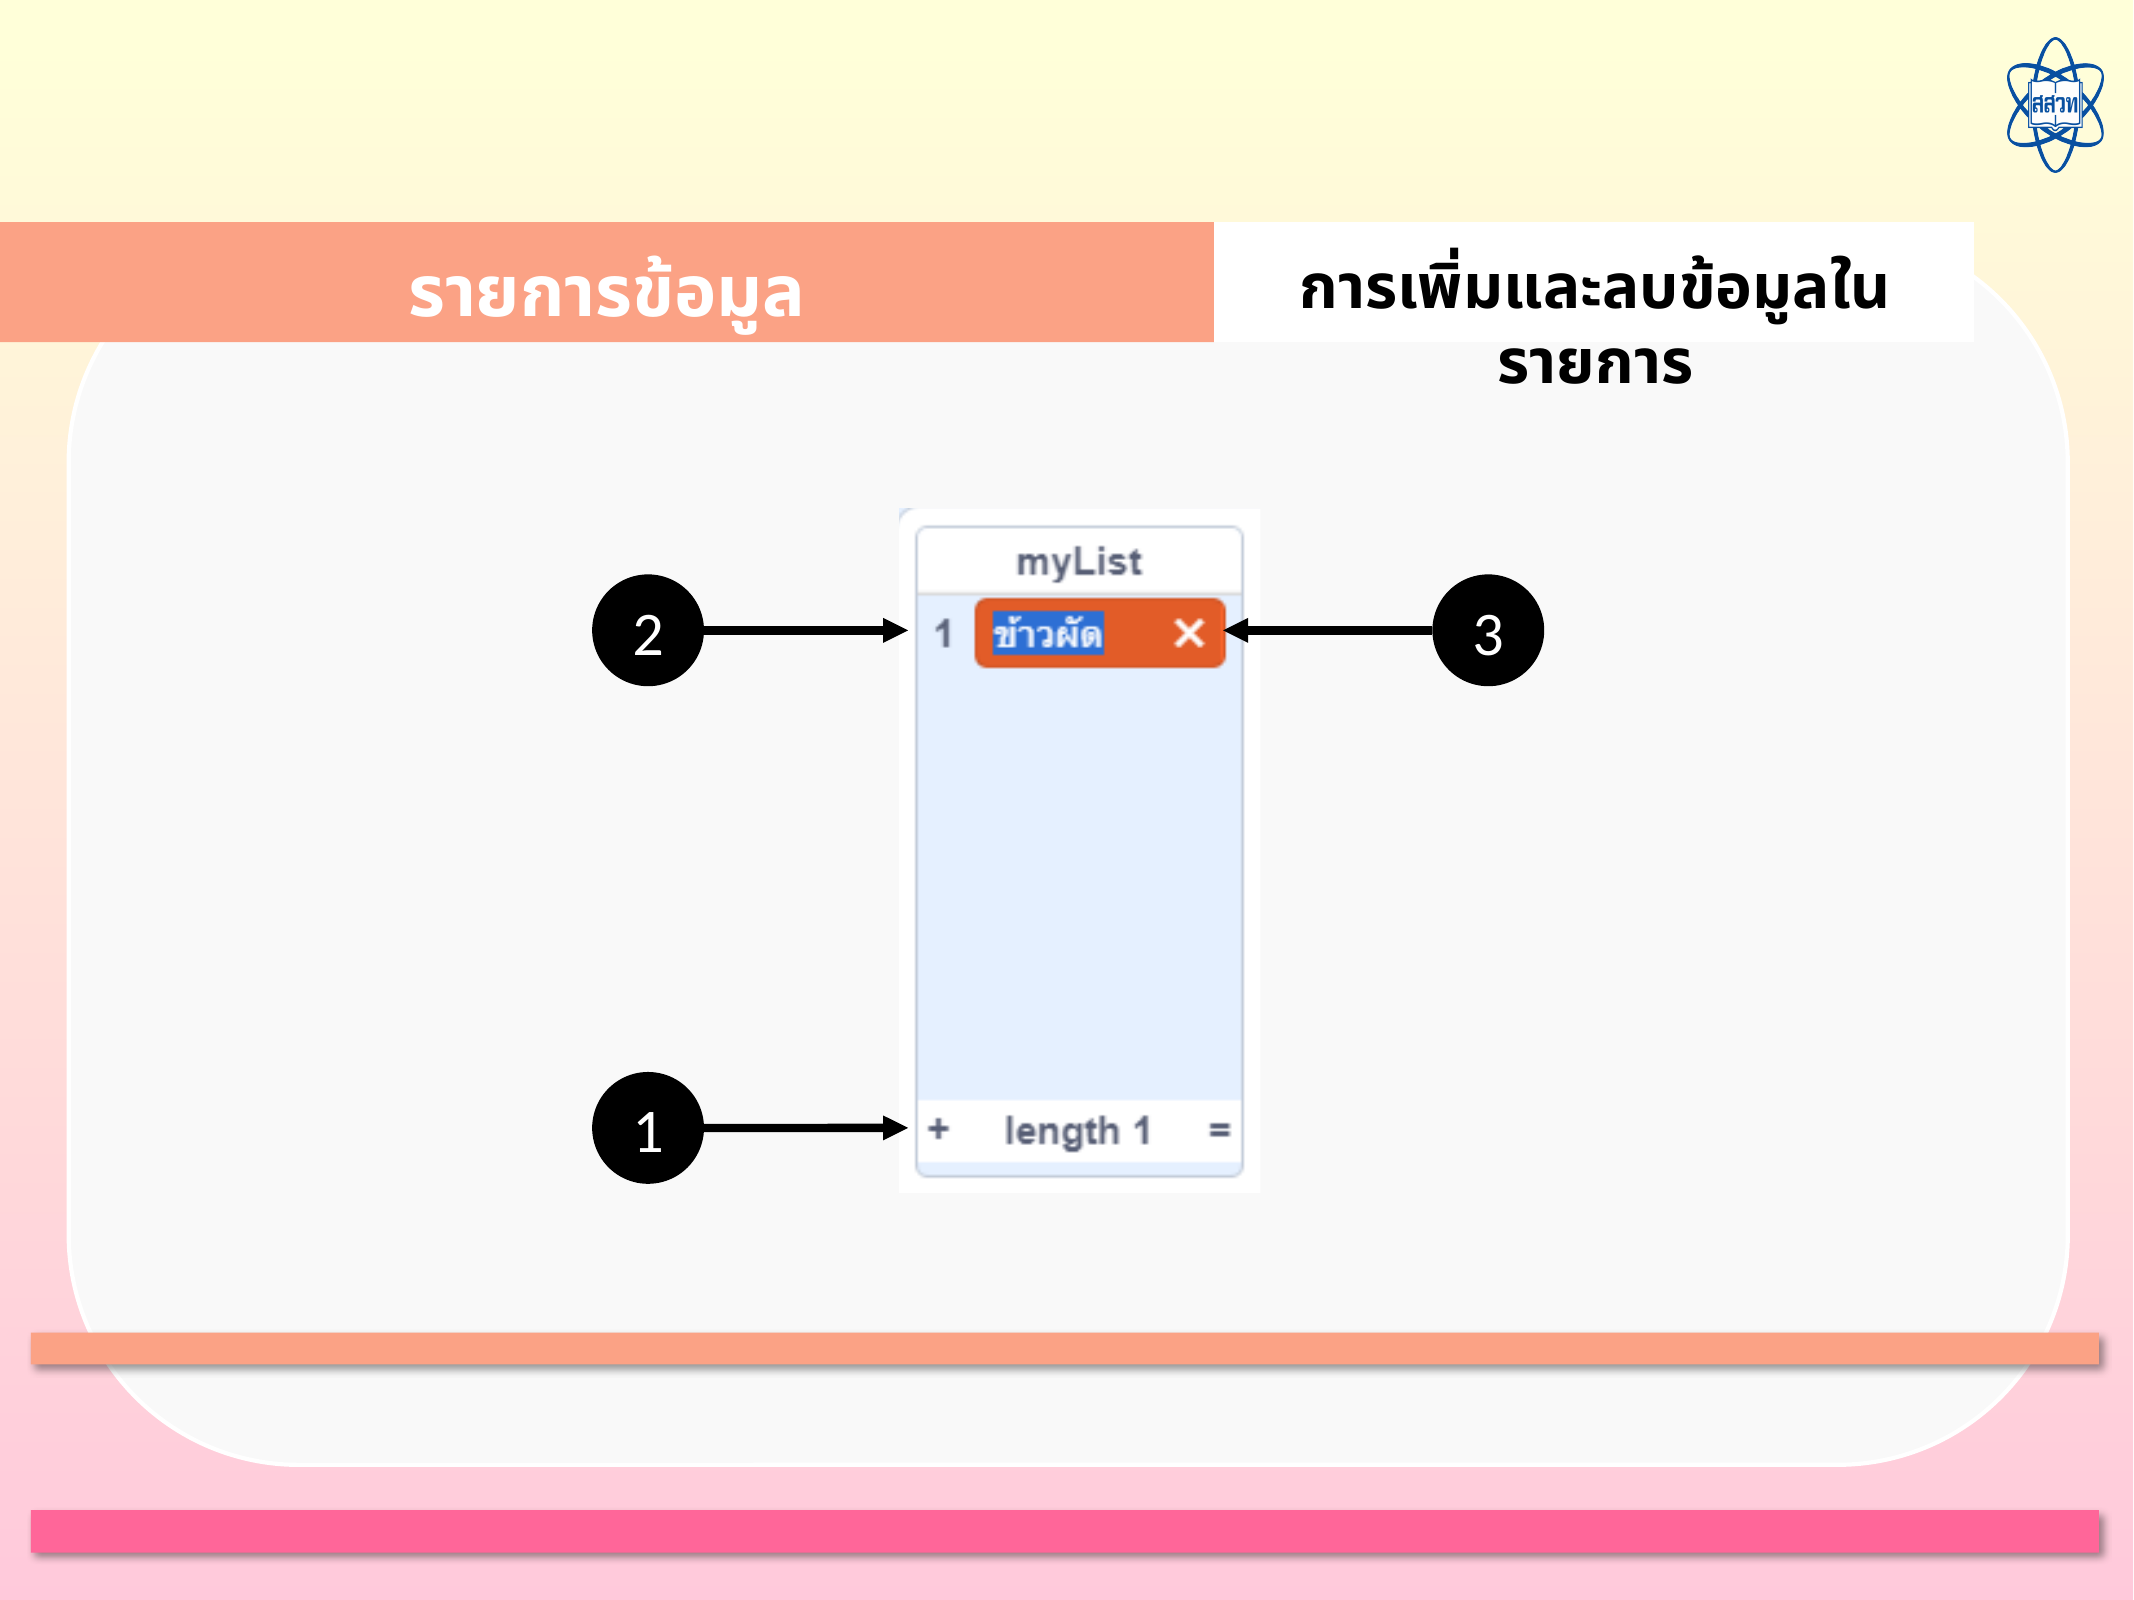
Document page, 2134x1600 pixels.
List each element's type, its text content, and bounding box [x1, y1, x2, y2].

text_box 3 [1431, 573, 1546, 688]
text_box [0, 222, 1214, 343]
picture [899, 508, 1261, 1193]
picture [2007, 37, 2104, 173]
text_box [1214, 222, 1975, 343]
text_box [30, 1331, 2100, 1365]
text_box 2 [591, 573, 706, 688]
text_box 1 [591, 1070, 706, 1185]
